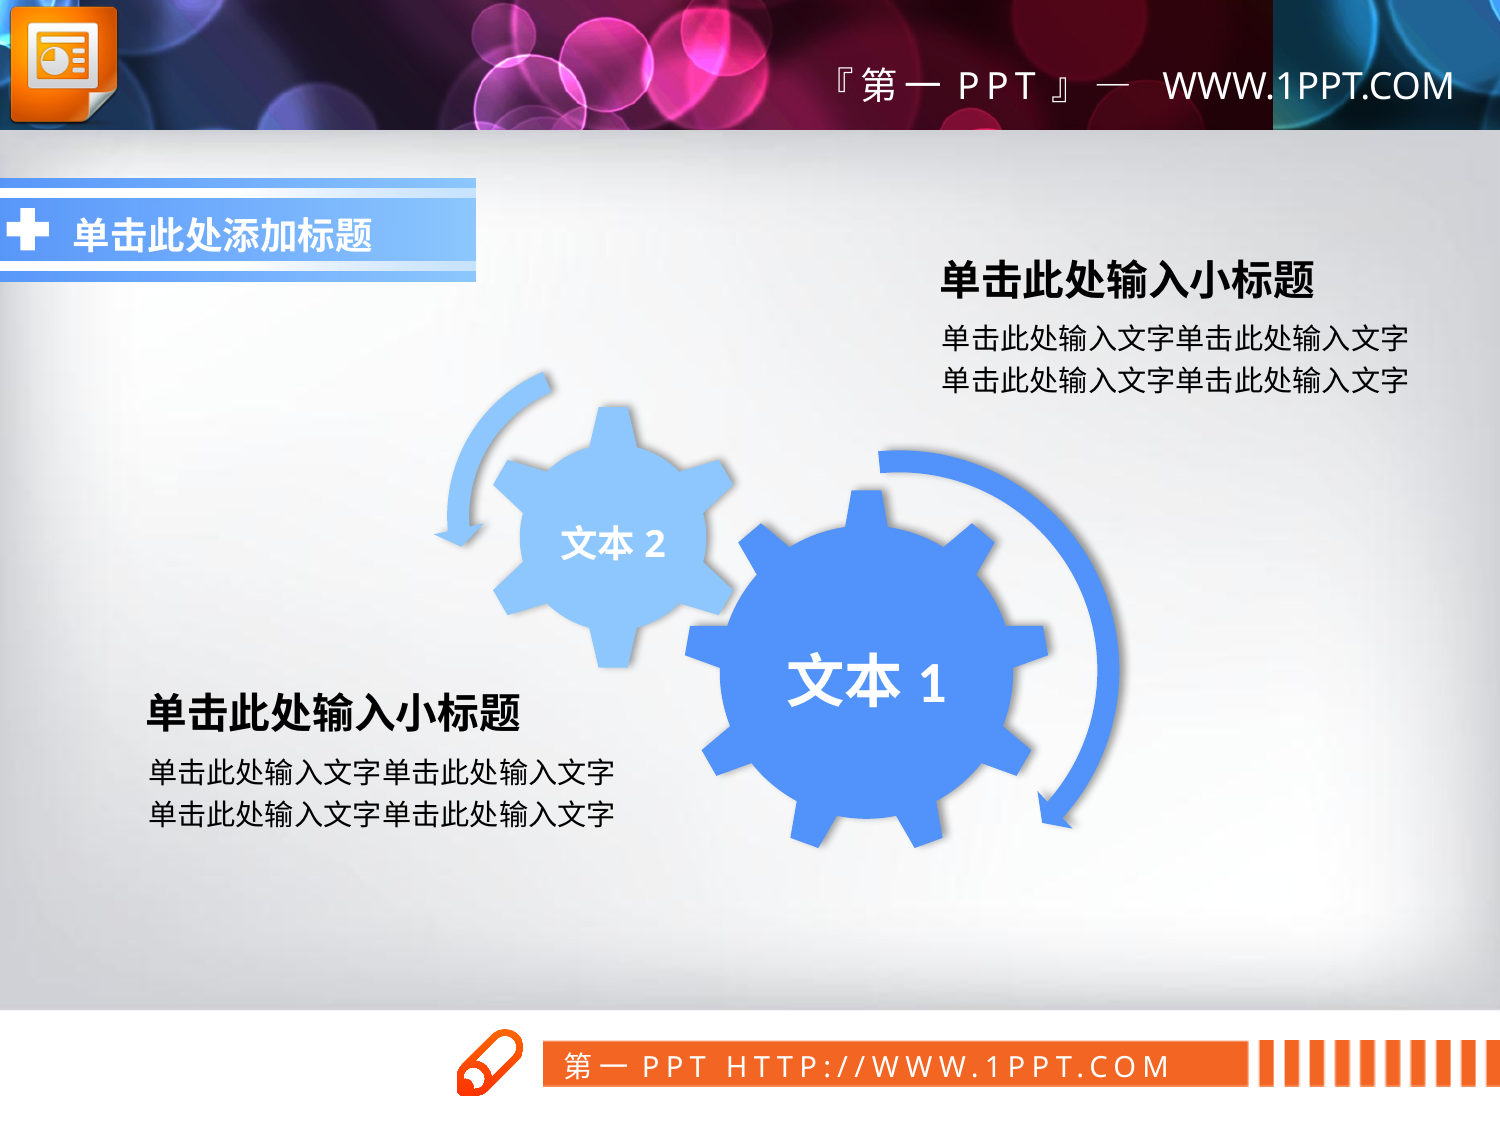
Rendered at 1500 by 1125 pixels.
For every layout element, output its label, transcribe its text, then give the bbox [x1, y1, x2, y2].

picture [543, 1040, 1500, 1087]
text_box [6, 208, 49, 251]
text_box [0, 271, 476, 282]
text_box 单击此处输入小标题 [939, 244, 1350, 304]
text_box 单击此处添加标题 [57, 204, 390, 265]
text_box 单击此处输入小标题 [145, 677, 556, 737]
text_box [0, 261, 476, 271]
text_box [0, 178, 476, 188]
text_box 单击此处输入文字单击此处输入文字 单击此处输入文字单击此处输入文字 [927, 306, 1462, 405]
picture [0, 0, 1500, 1012]
text_box 文本2 [493, 407, 734, 668]
text_box 文本1 [684, 490, 1049, 849]
text_box 单击此处输入文字单击此处输入文字 单击此处输入文字单击此处输入文字 [133, 739, 668, 839]
text_box [0, 198, 476, 261]
text_box [878, 450, 1120, 829]
text_box [433, 371, 552, 547]
text_box [0, 188, 476, 198]
